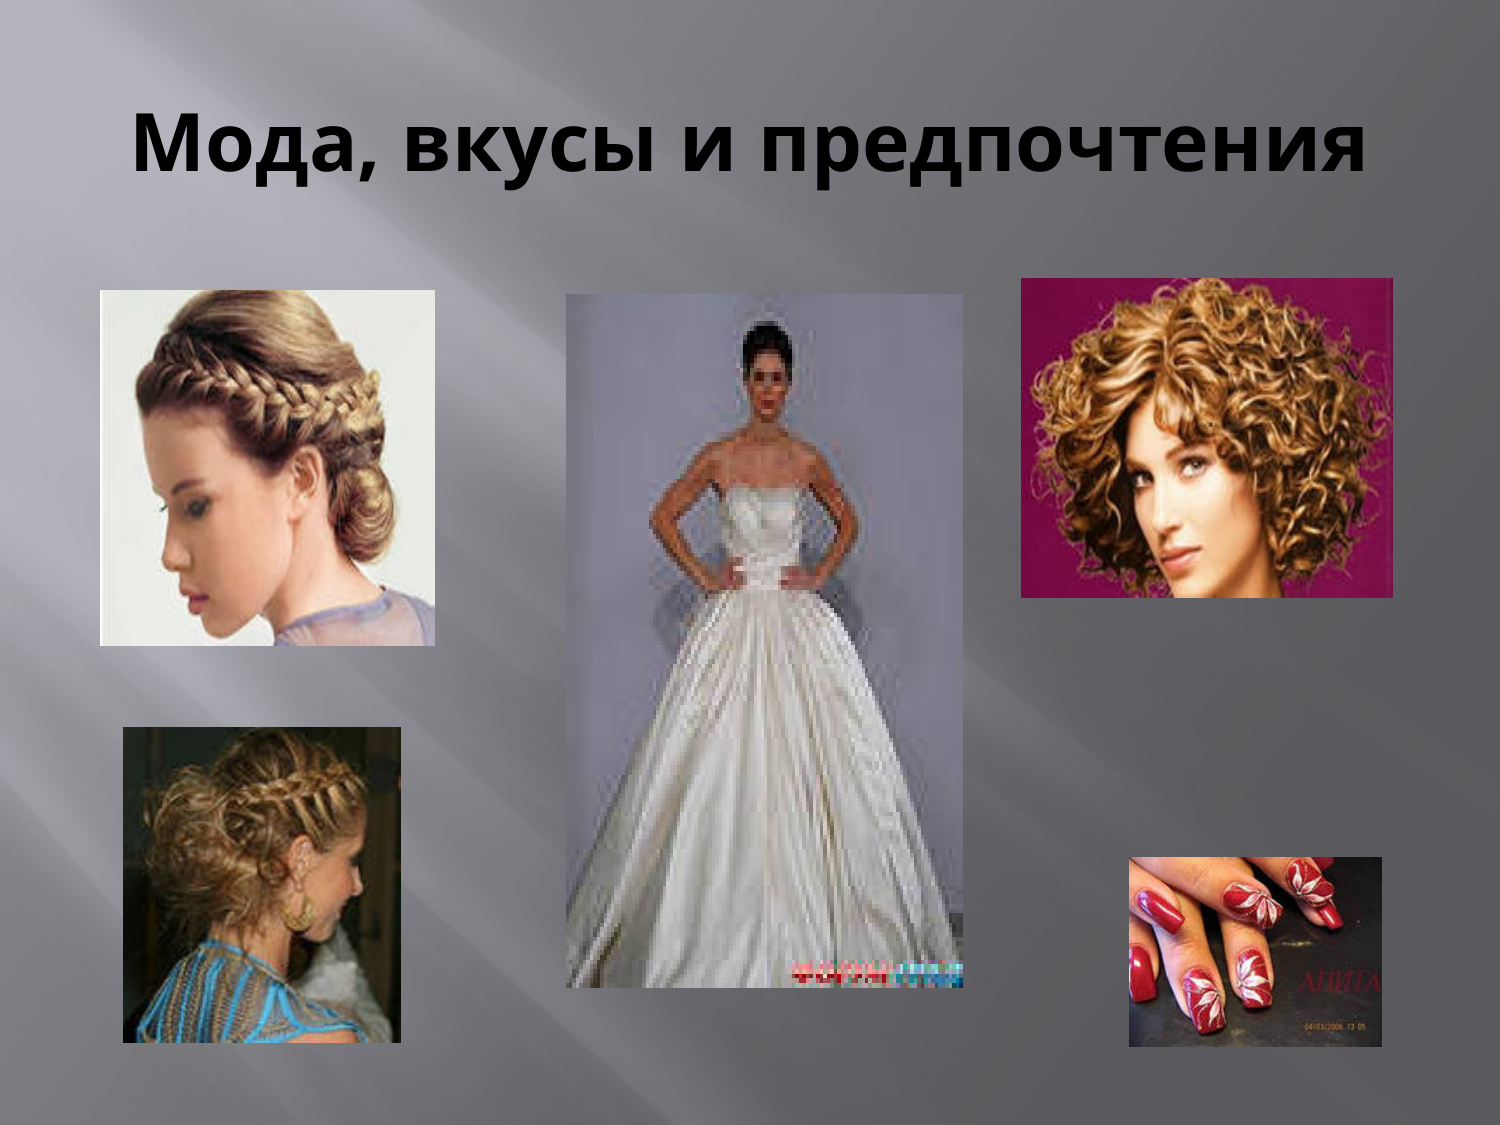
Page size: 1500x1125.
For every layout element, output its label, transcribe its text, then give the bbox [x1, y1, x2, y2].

picture [1021, 278, 1393, 599]
picture [566, 294, 963, 988]
title Мода, вкусы и предпочтения [75, 45, 1425, 233]
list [99, 290, 436, 646]
picture [1129, 857, 1382, 1048]
picture [123, 727, 402, 1043]
